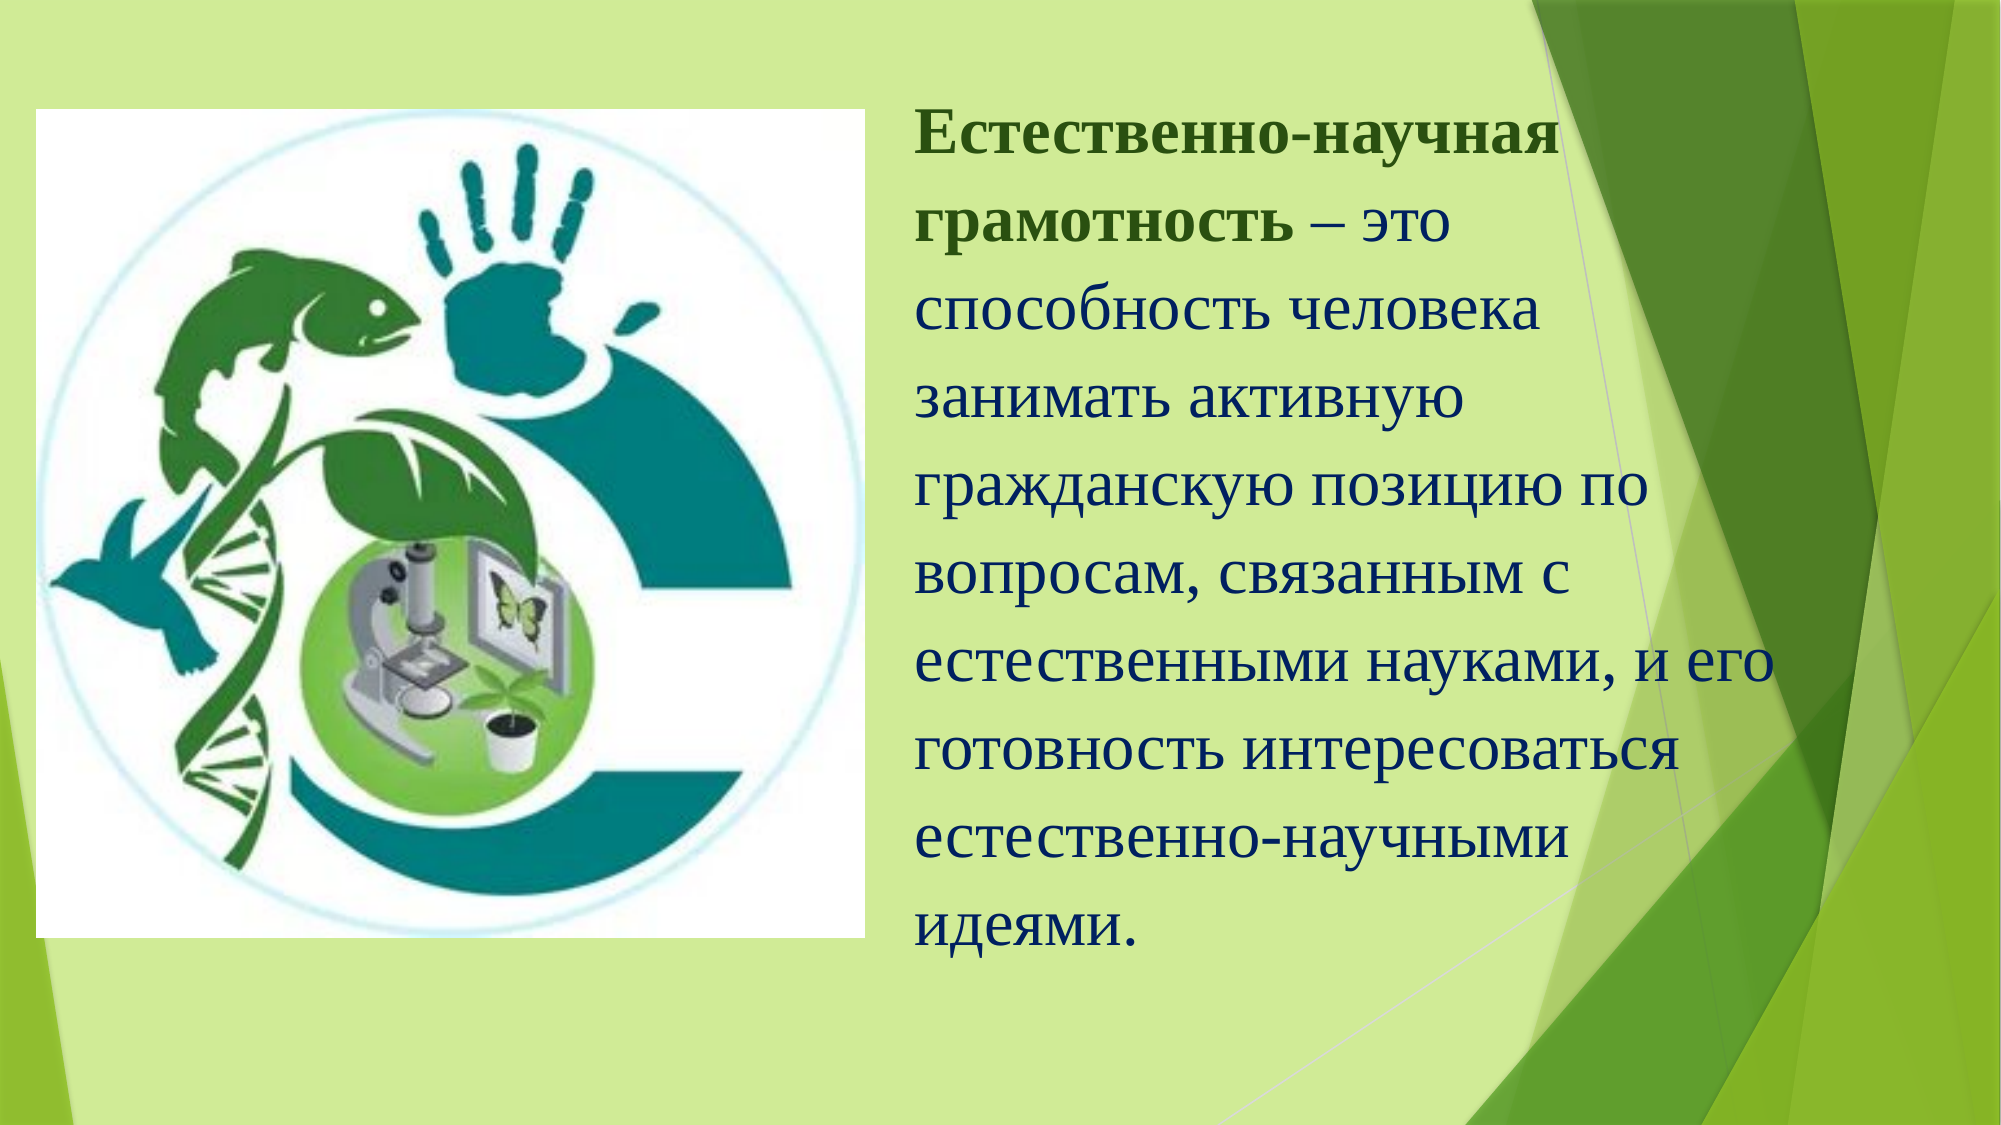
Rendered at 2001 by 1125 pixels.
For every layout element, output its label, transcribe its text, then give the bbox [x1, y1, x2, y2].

text_box Естественно-научная грамотность – это способность человека занимать активную гражданскую позицию по вопросам, связанным с естественными науками, и его готовность интересоваться естественно-научными идеями. [900, 71, 1796, 966]
picture [35, 109, 866, 939]
